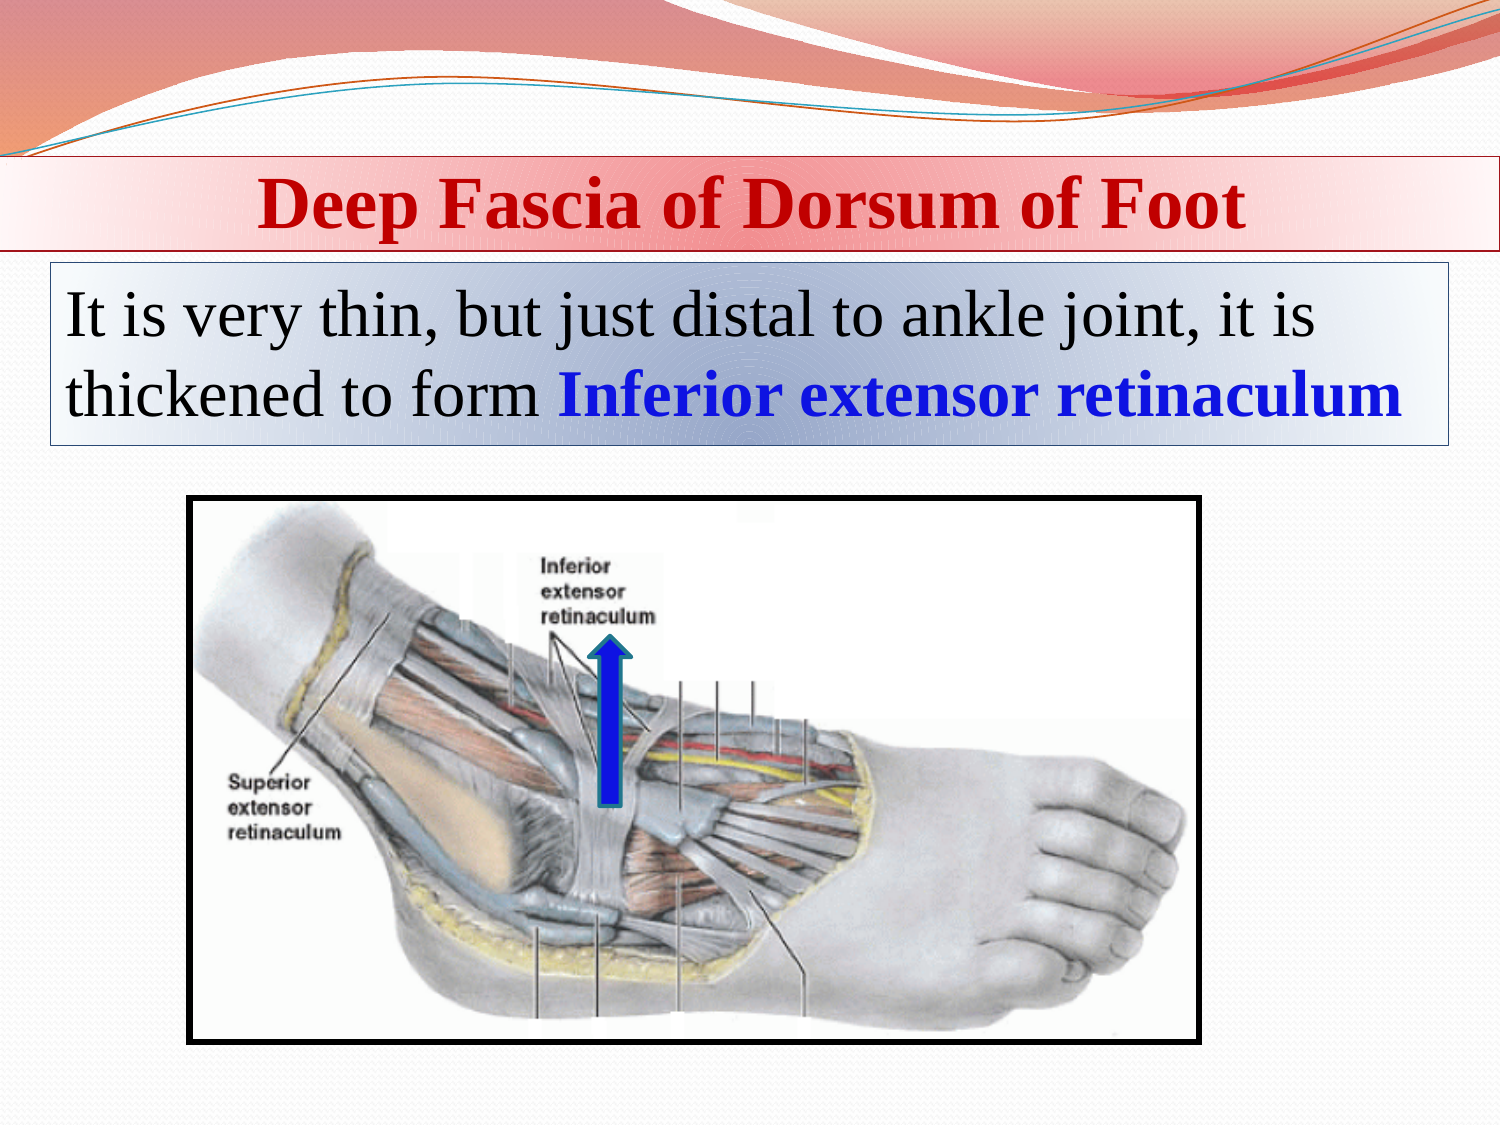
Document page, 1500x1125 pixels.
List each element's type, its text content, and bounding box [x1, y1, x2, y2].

picture [192, 500, 1197, 1040]
text_box It is very thin, but just distal to ankle joint, it is thickened to form Inferior extensor retinaculum [50, 262, 1449, 446]
text_box Deep Fascia of Dorsum of Foot [0, 156, 1500, 252]
